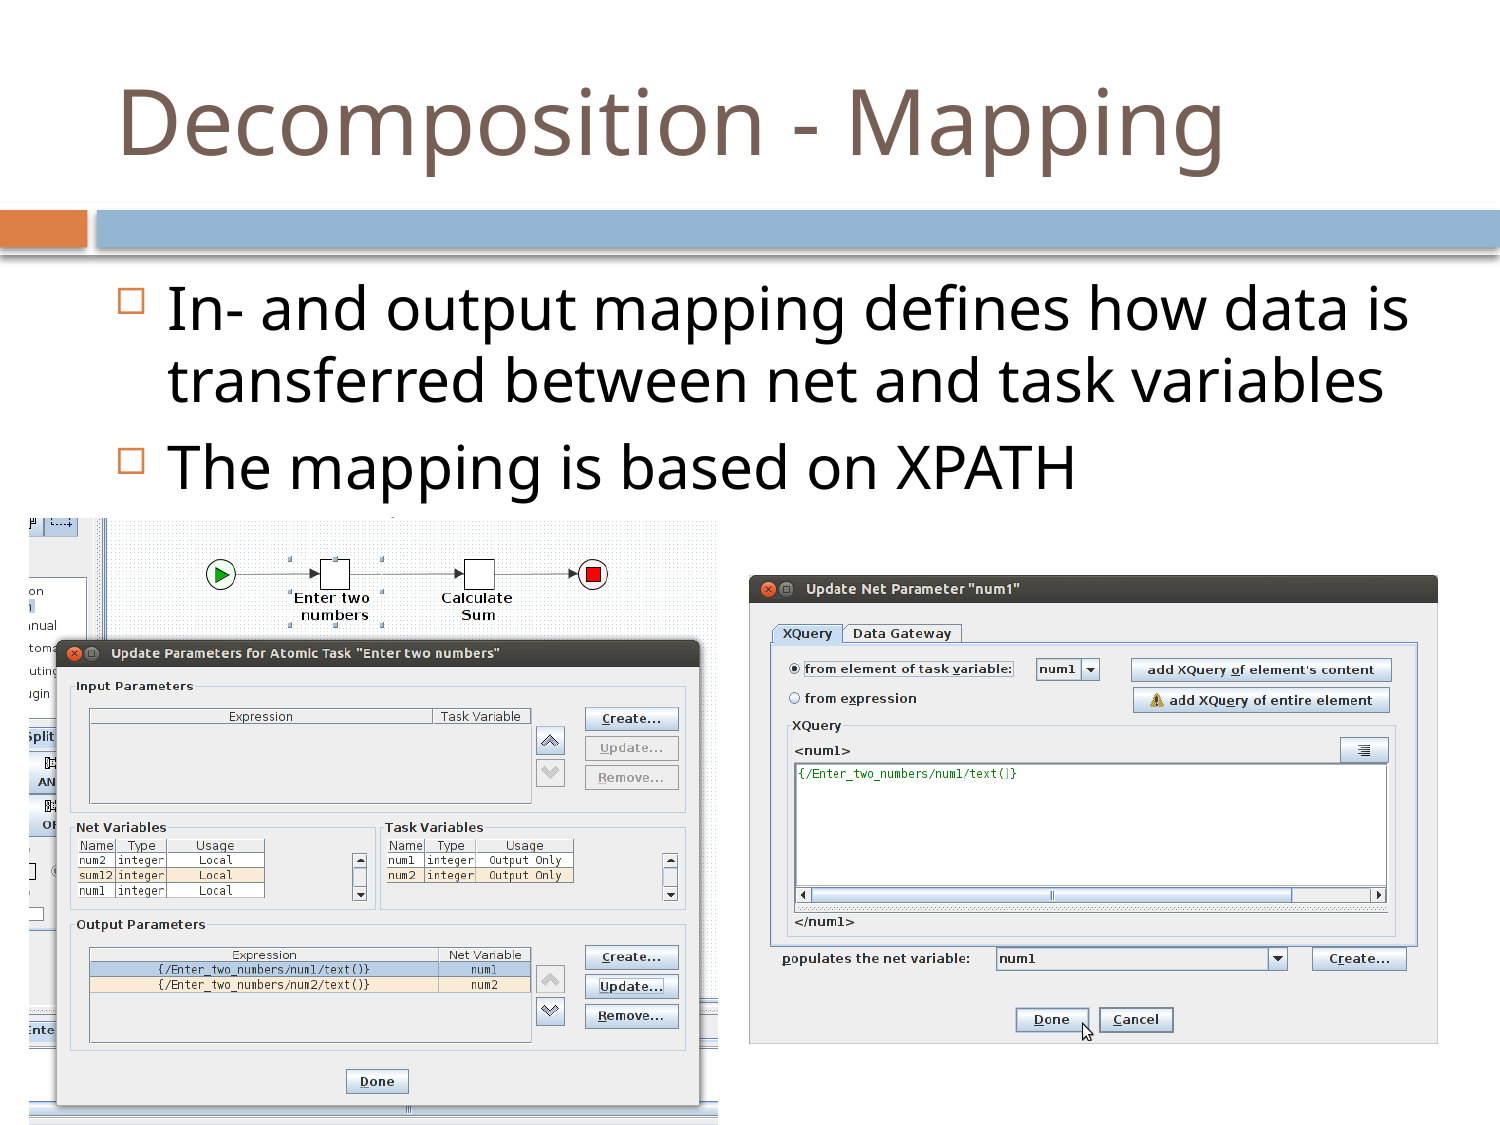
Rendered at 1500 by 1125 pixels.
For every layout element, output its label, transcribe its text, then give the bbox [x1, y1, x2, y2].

title Decomposition - Mapping [100, 37, 1438, 200]
list In- and output mapping defines how data is transferred between net and task variables The mapping is based on XPATH expressions [100, 262, 1438, 1000]
picture [749, 575, 1439, 1044]
picture [29, 518, 719, 1125]
